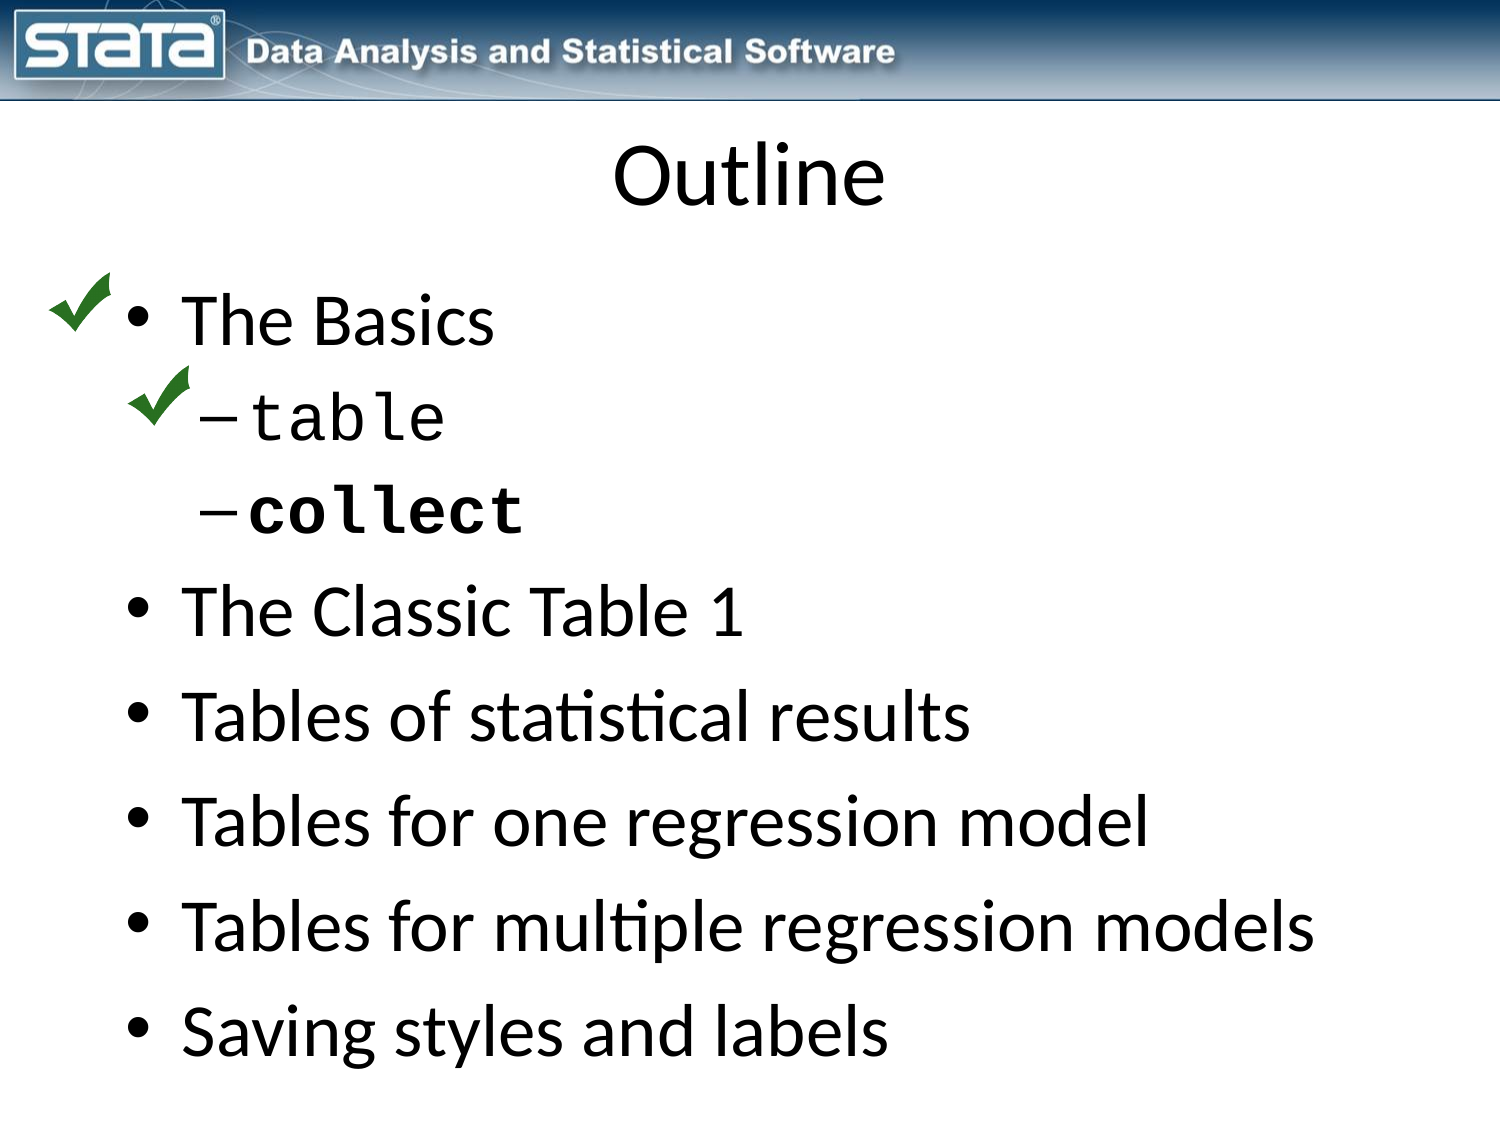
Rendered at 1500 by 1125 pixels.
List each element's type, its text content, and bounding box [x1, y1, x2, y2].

title Outline [0, 108, 1500, 238]
picture [0, 0, 1500, 102]
picture [48, 272, 113, 333]
list The Basics table collect The Classic Table 1 Tables of statistical results Tables for one regression model Tables for multiple regression models Saving styles and labels [110, 262, 1399, 1088]
picture [127, 365, 191, 426]
